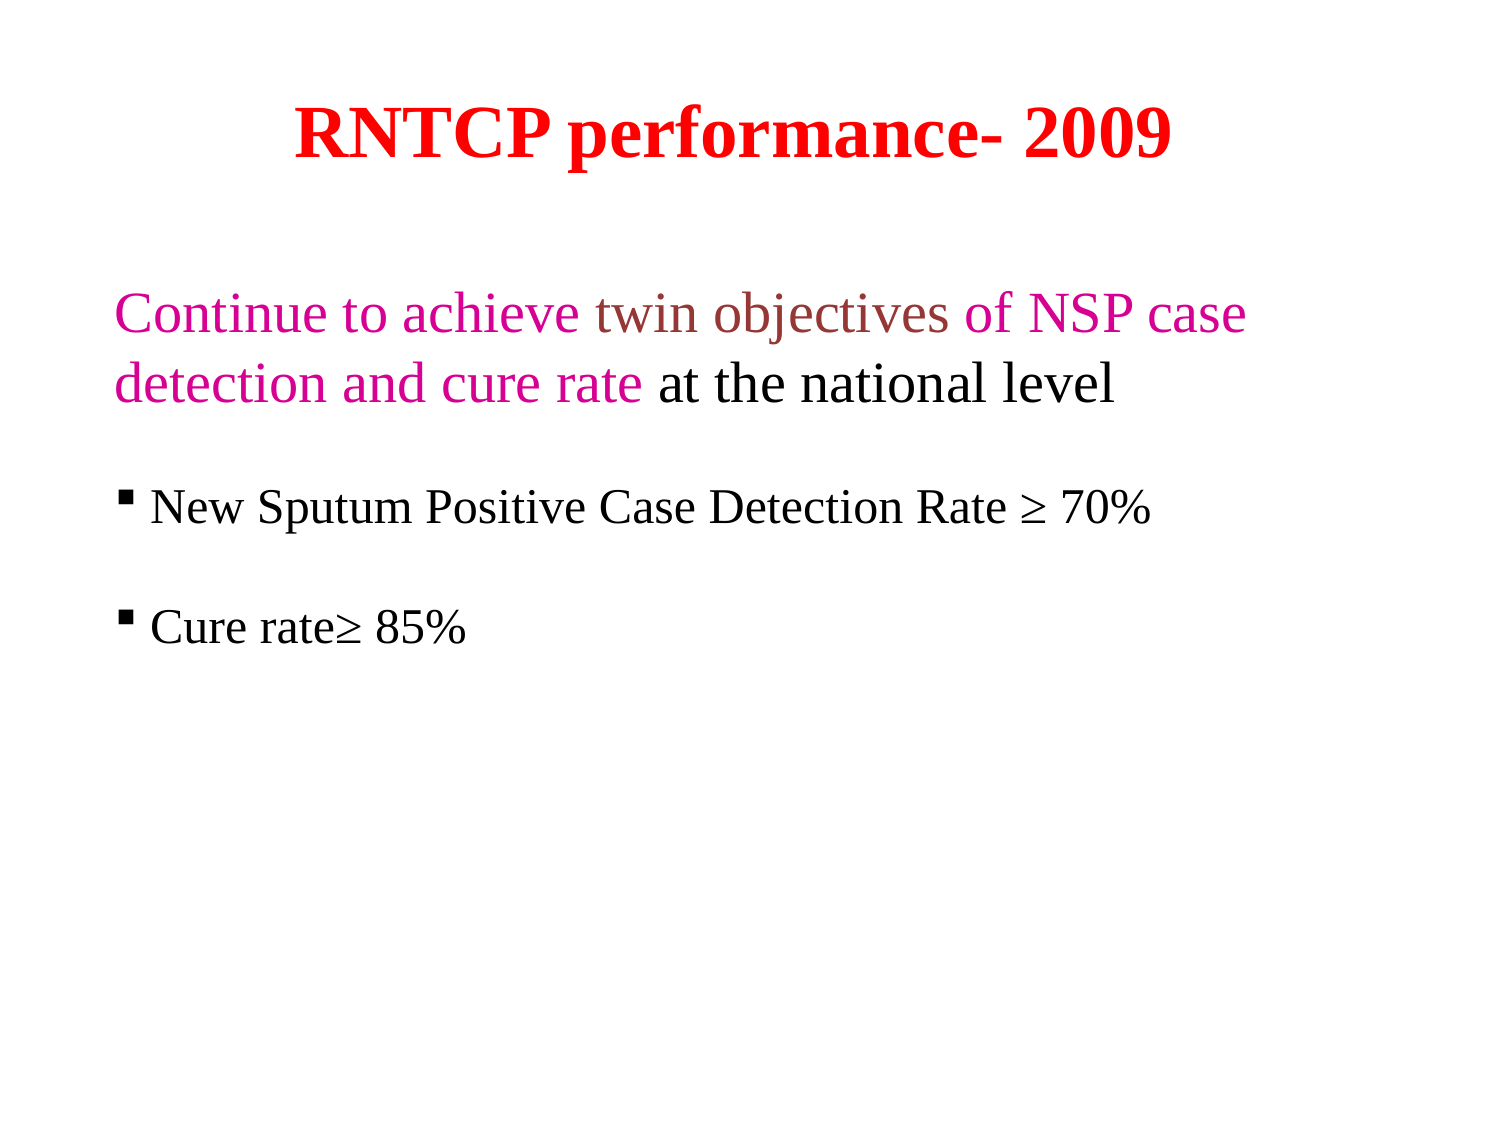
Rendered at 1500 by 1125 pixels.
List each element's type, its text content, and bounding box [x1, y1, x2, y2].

text_box Continue to achieve twin objectives of NSP case detection and cure rate at the national level New Sputum Positive Case Detection Rate ≥ 70% Cure rate≥ 85% [99, 196, 1375, 782]
text_box RNTCP performance- 2009 [279, 74, 1189, 180]
